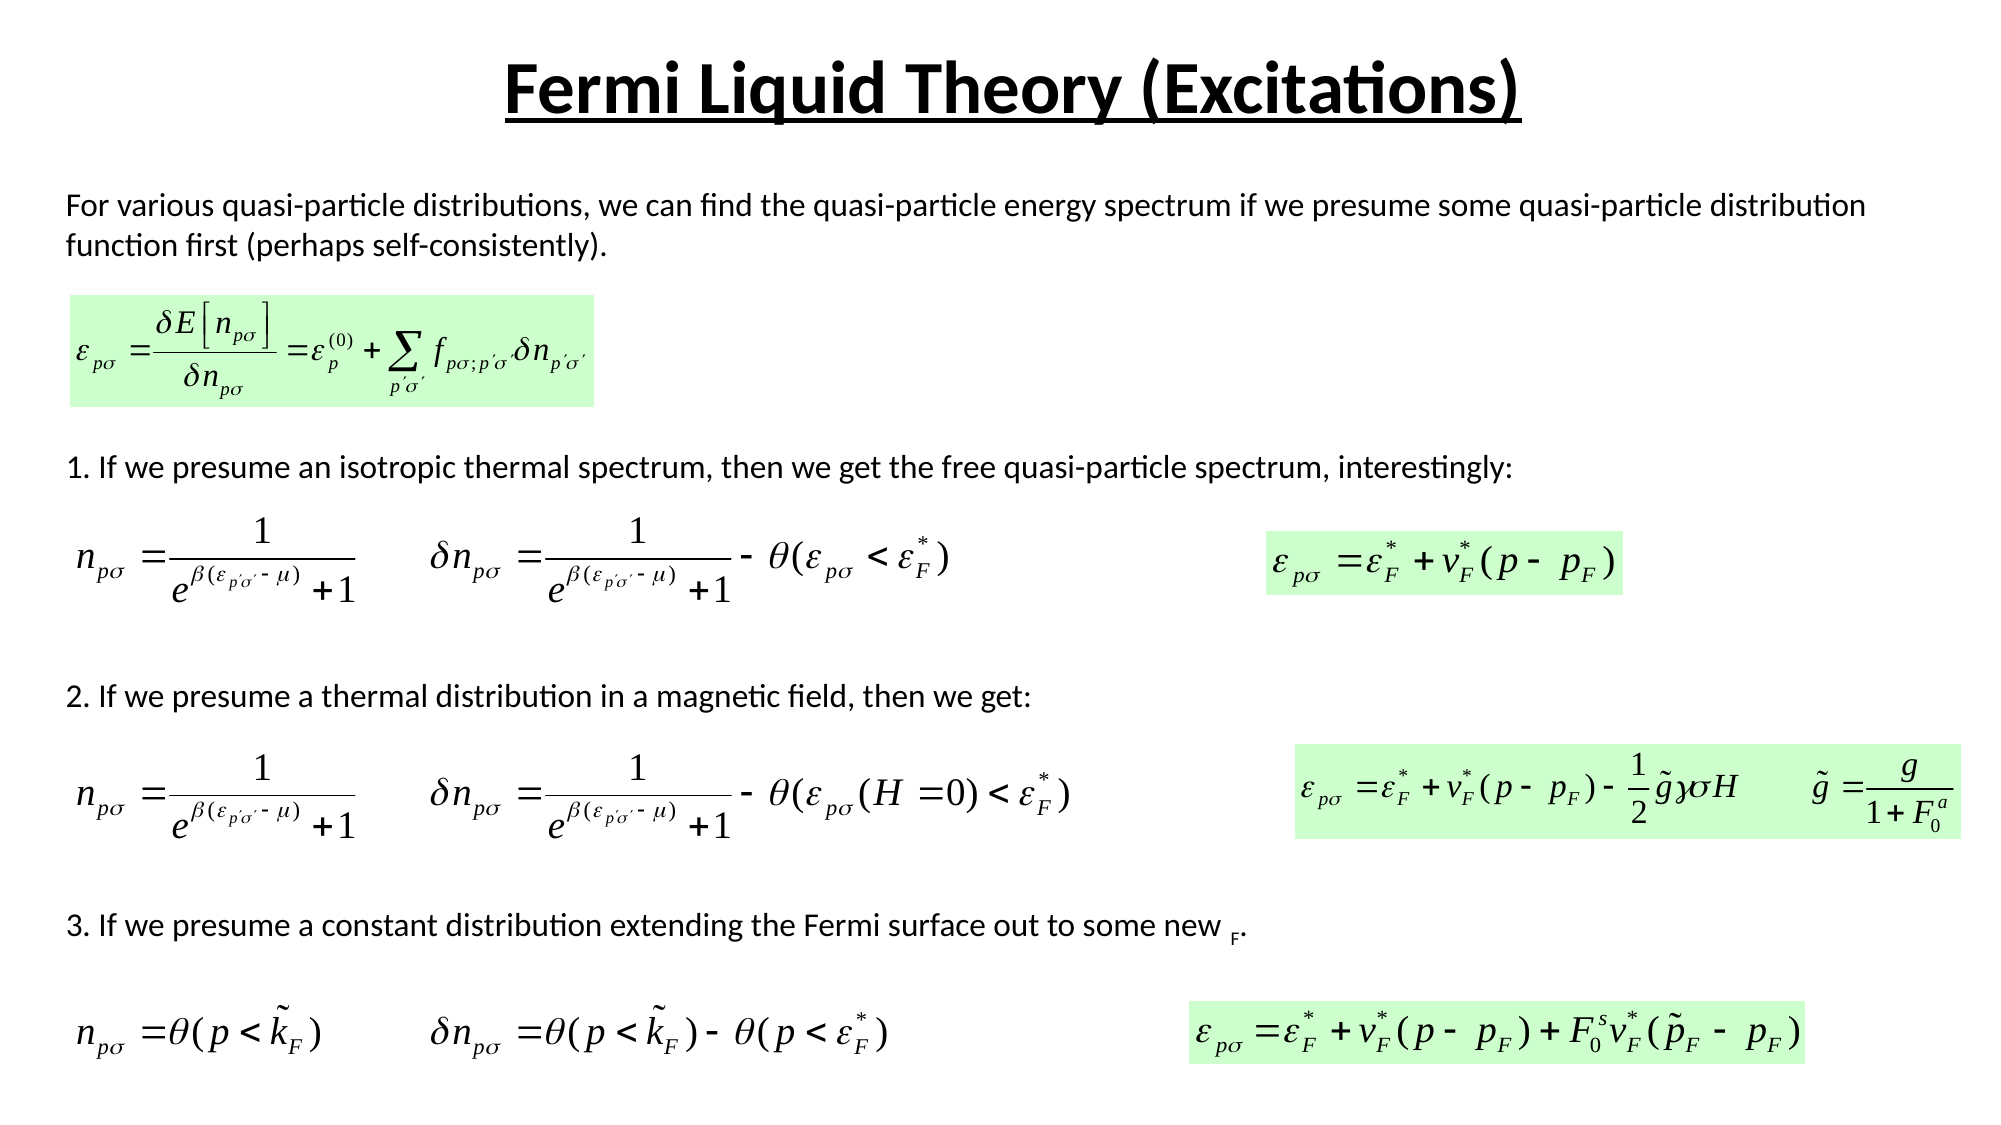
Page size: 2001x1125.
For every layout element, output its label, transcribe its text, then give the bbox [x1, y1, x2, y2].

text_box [70, 507, 957, 612]
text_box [1188, 1001, 1805, 1065]
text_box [70, 295, 594, 408]
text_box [70, 999, 896, 1068]
text_box 1. If we presume an isotropic thermal spectrum, then we get the free quasi-particle spectrum, interestingly: [51, 437, 1610, 493]
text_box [1294, 743, 1961, 840]
title Fermi Liquid Theory (Excitations) [482, 36, 1546, 138]
text_box 2. If we presume a thermal distribution in a magnetic field, then we get: [50, 667, 1124, 722]
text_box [70, 743, 1078, 848]
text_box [1265, 531, 1624, 595]
text_box For various quasi-particle distributions, we can find the quasi-particle energy spectrum if we presume some quasi-particle distribution function first (perhaps self-consistently). [51, 176, 1896, 271]
